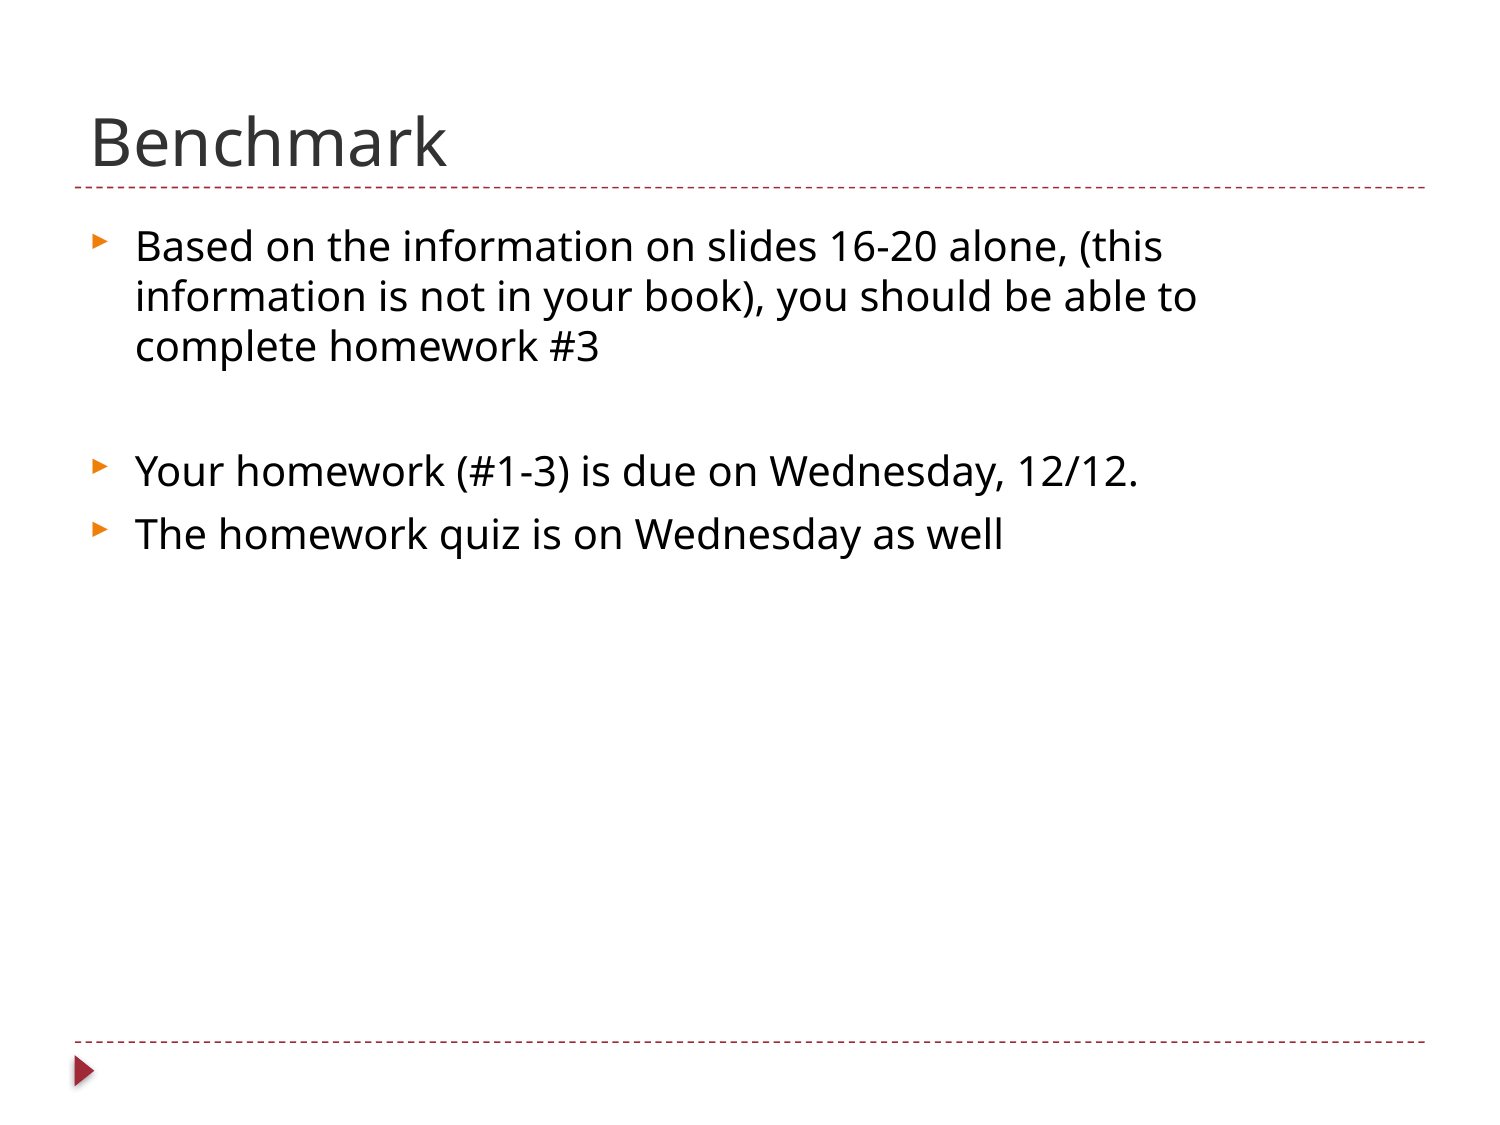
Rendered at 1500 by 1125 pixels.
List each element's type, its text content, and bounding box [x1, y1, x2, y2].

list Based on the information on slides 16-20 alone, (this information is not in your book), you should be able to complete homework #3 Your homework (#1-3) is due on Wednesday, 12/12. The homework quiz is on Wednesday as well [75, 212, 1275, 610]
title Benchmark [75, 24, 1425, 188]
